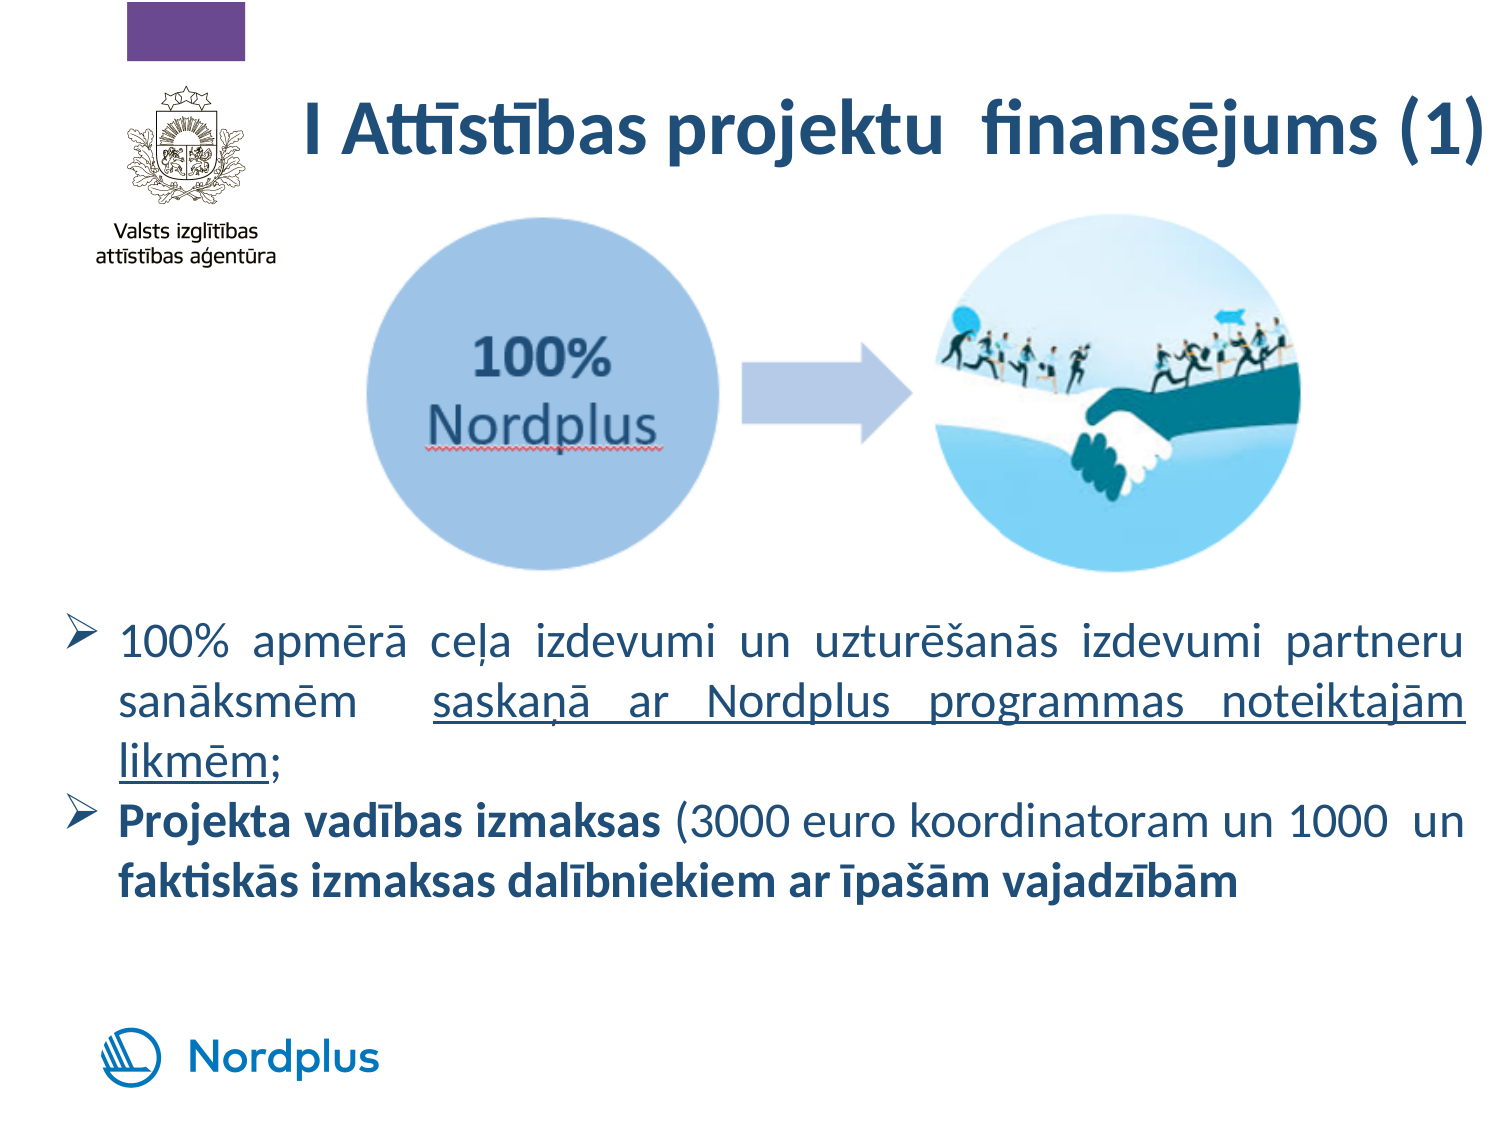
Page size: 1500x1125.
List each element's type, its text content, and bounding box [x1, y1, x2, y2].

picture [0, 0, 1500, 1125]
text_box 100% apmērā ceļa izdevumi un uzturēšanās izdevumi partneru sanāksmēm saskaņā ar Nordplus programmas noteiktajām likmēm; Projekta vadības izmaksas (3000 euro koordinatoram un 1000 un faktiskās izmaksas dalībniekiem ar īpašām vajadzībām [47, 539, 1481, 965]
title I Attīstības projektu finansējums (1) [251, 51, 1500, 207]
